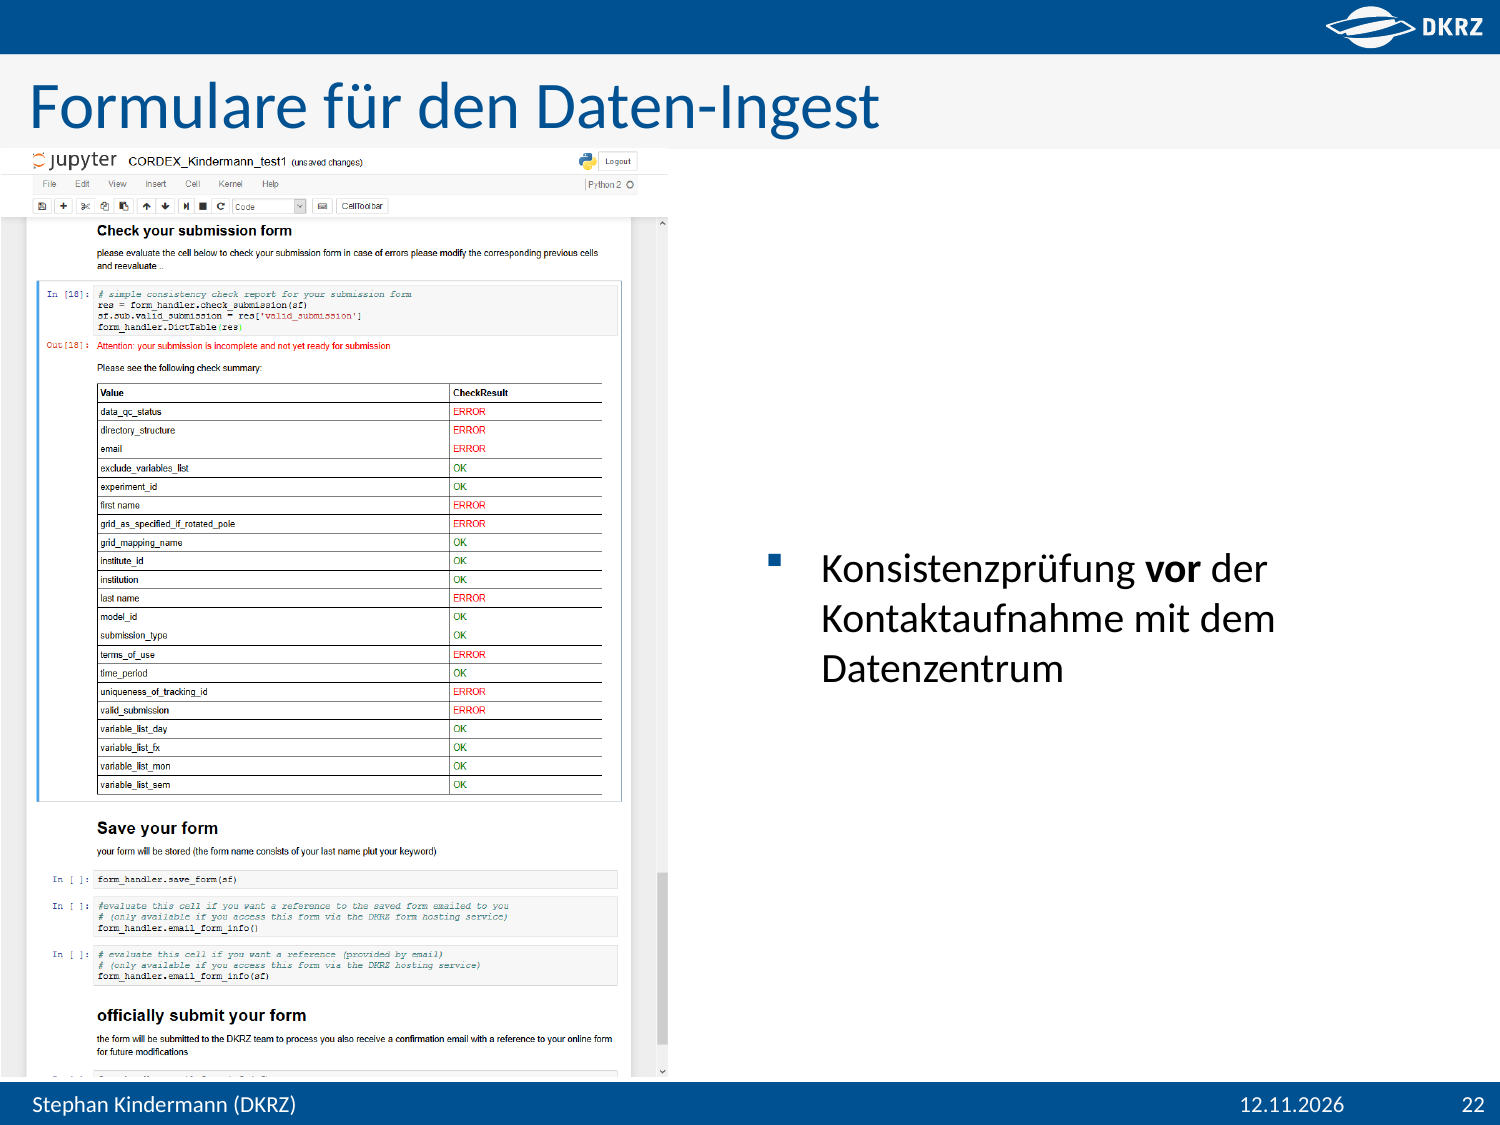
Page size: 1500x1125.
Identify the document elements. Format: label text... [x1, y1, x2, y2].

slide_number 22 [1376, 1082, 1500, 1125]
title Formulare für den Daten-Ingest [0, 54, 1500, 149]
list Konsistenzprüfung vor der Kontaktaufnahme mit dem Datenzentrum [750, 219, 1424, 1012]
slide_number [1187, 1082, 1360, 1125]
picture [1, 148, 668, 1077]
